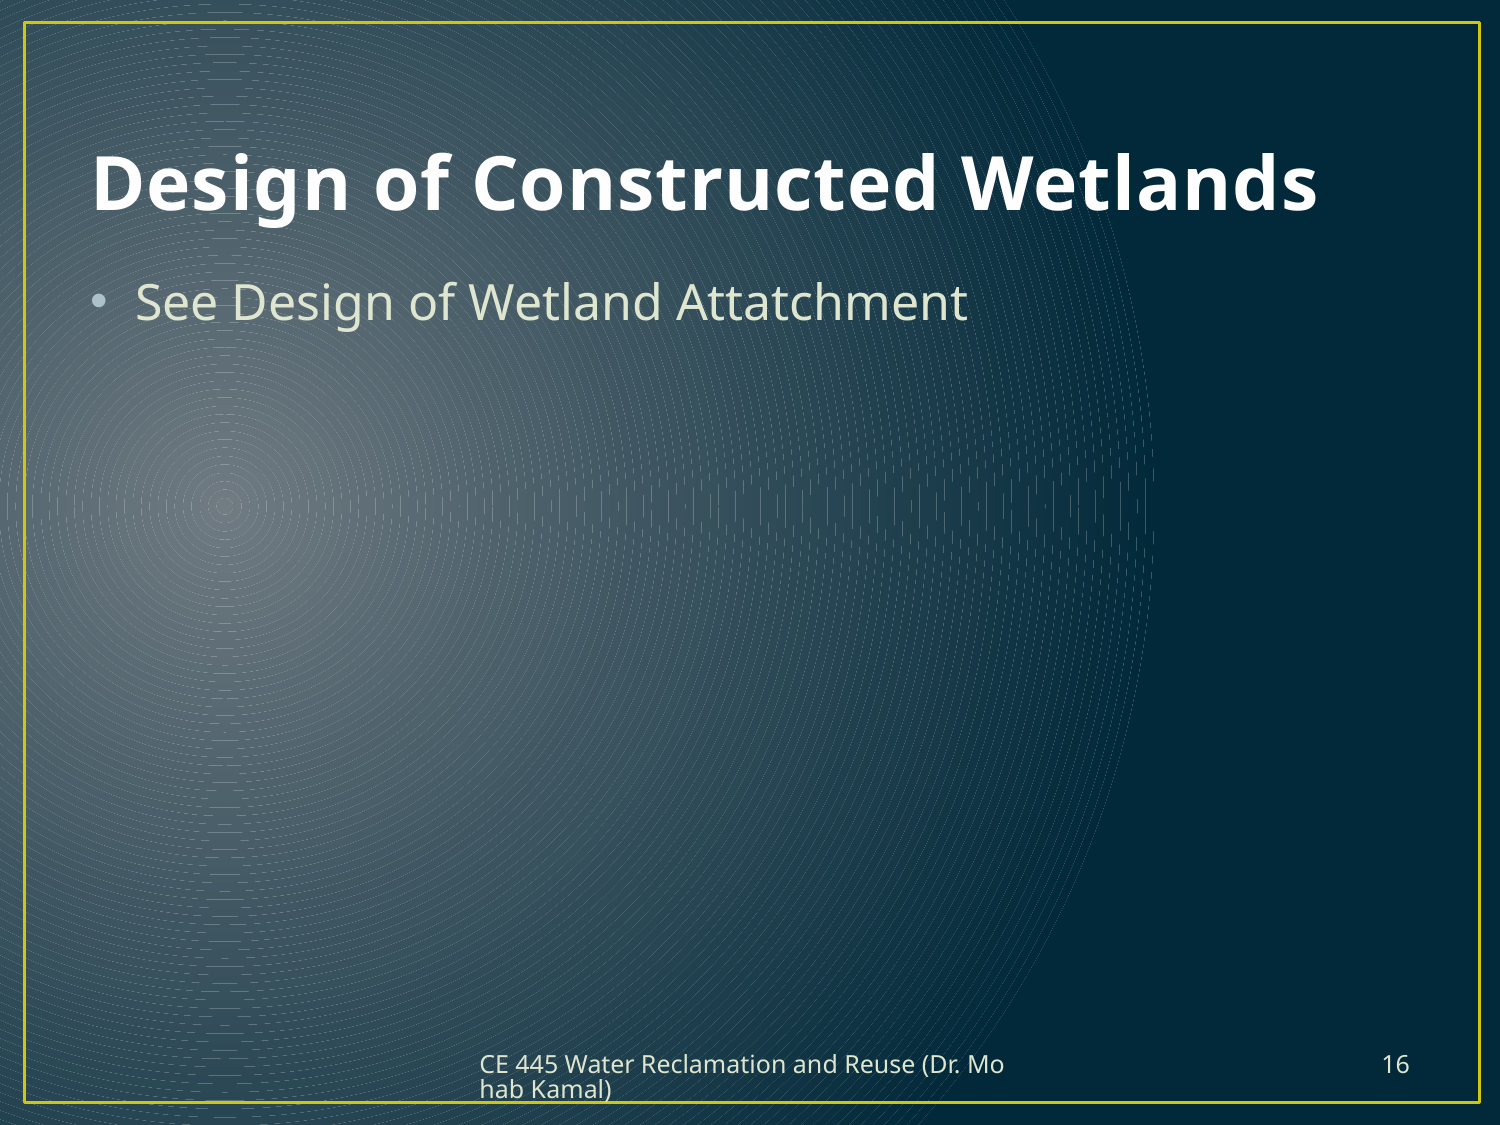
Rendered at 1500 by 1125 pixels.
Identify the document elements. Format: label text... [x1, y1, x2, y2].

list See Design of Wetland Attatchment [75, 262, 1425, 1005]
title Design of Constructed Wetlands [75, 45, 1425, 233]
slide_number 16 [1074, 1035, 1425, 1096]
footer CE 445 Water Reclamation and Reuse (Dr. Mohab Kamal) [464, 1035, 1036, 1096]
